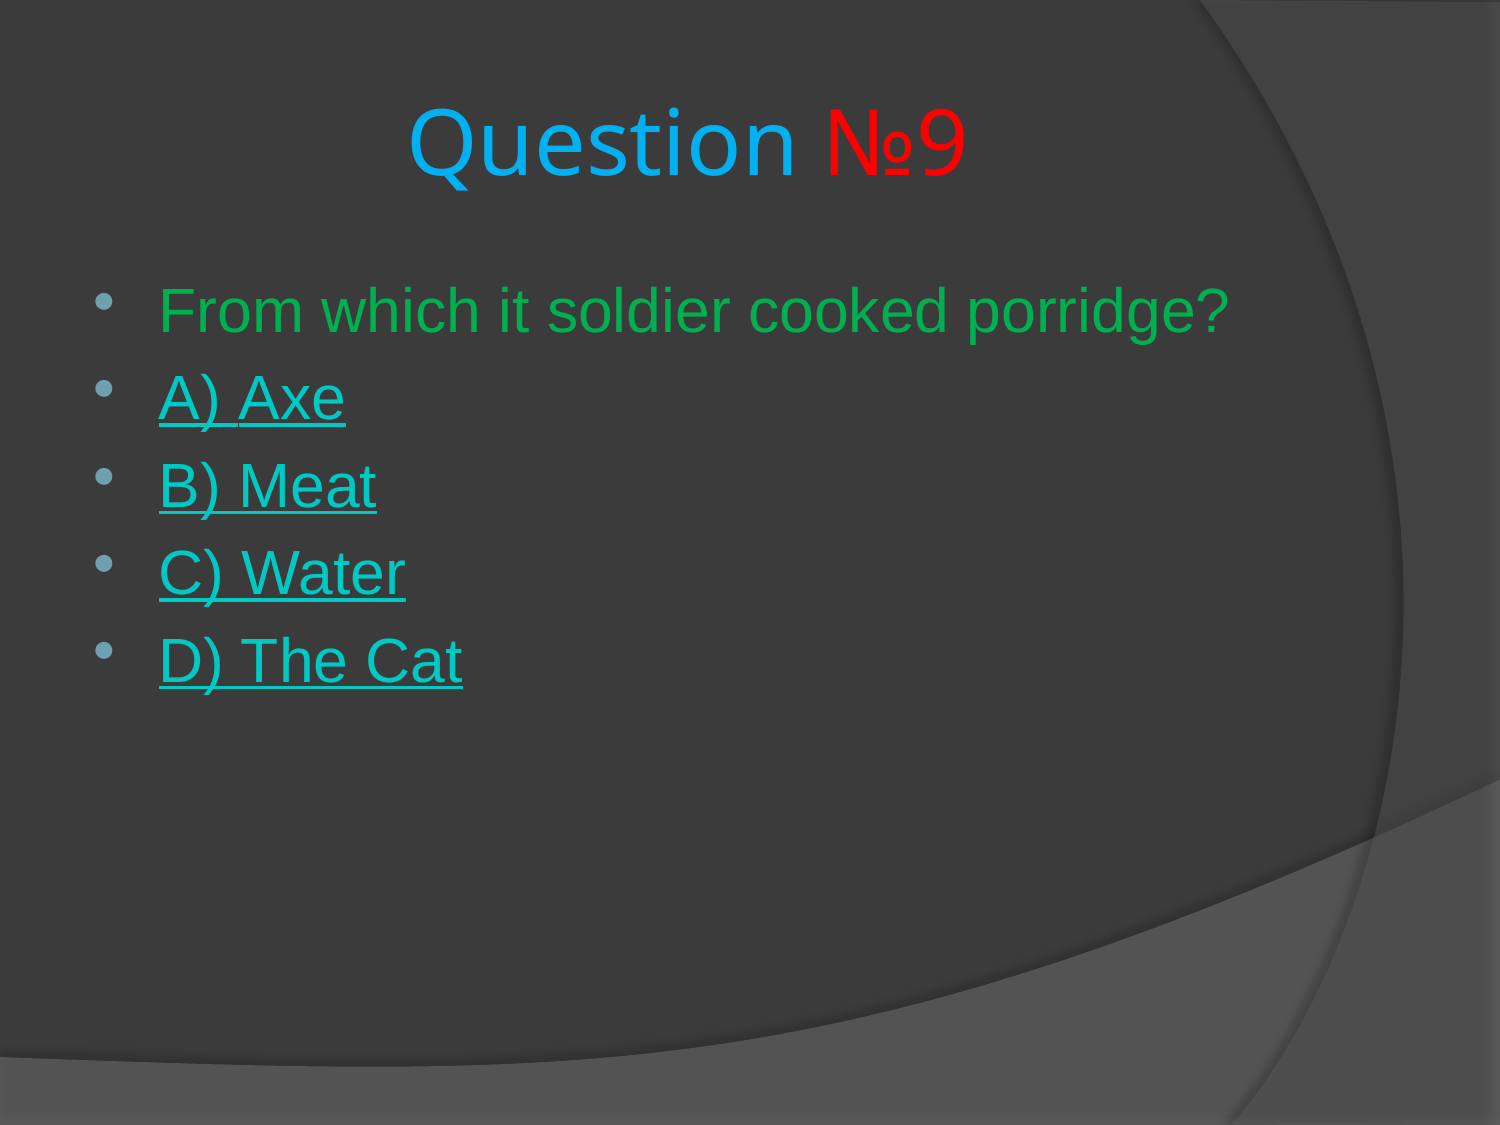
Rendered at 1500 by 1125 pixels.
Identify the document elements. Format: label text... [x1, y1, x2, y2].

title Question №9 [75, 45, 1300, 233]
list From which it soldier cooked porridge? A) Axe B) Meat C) Water D) The Cat [75, 262, 1300, 1005]
